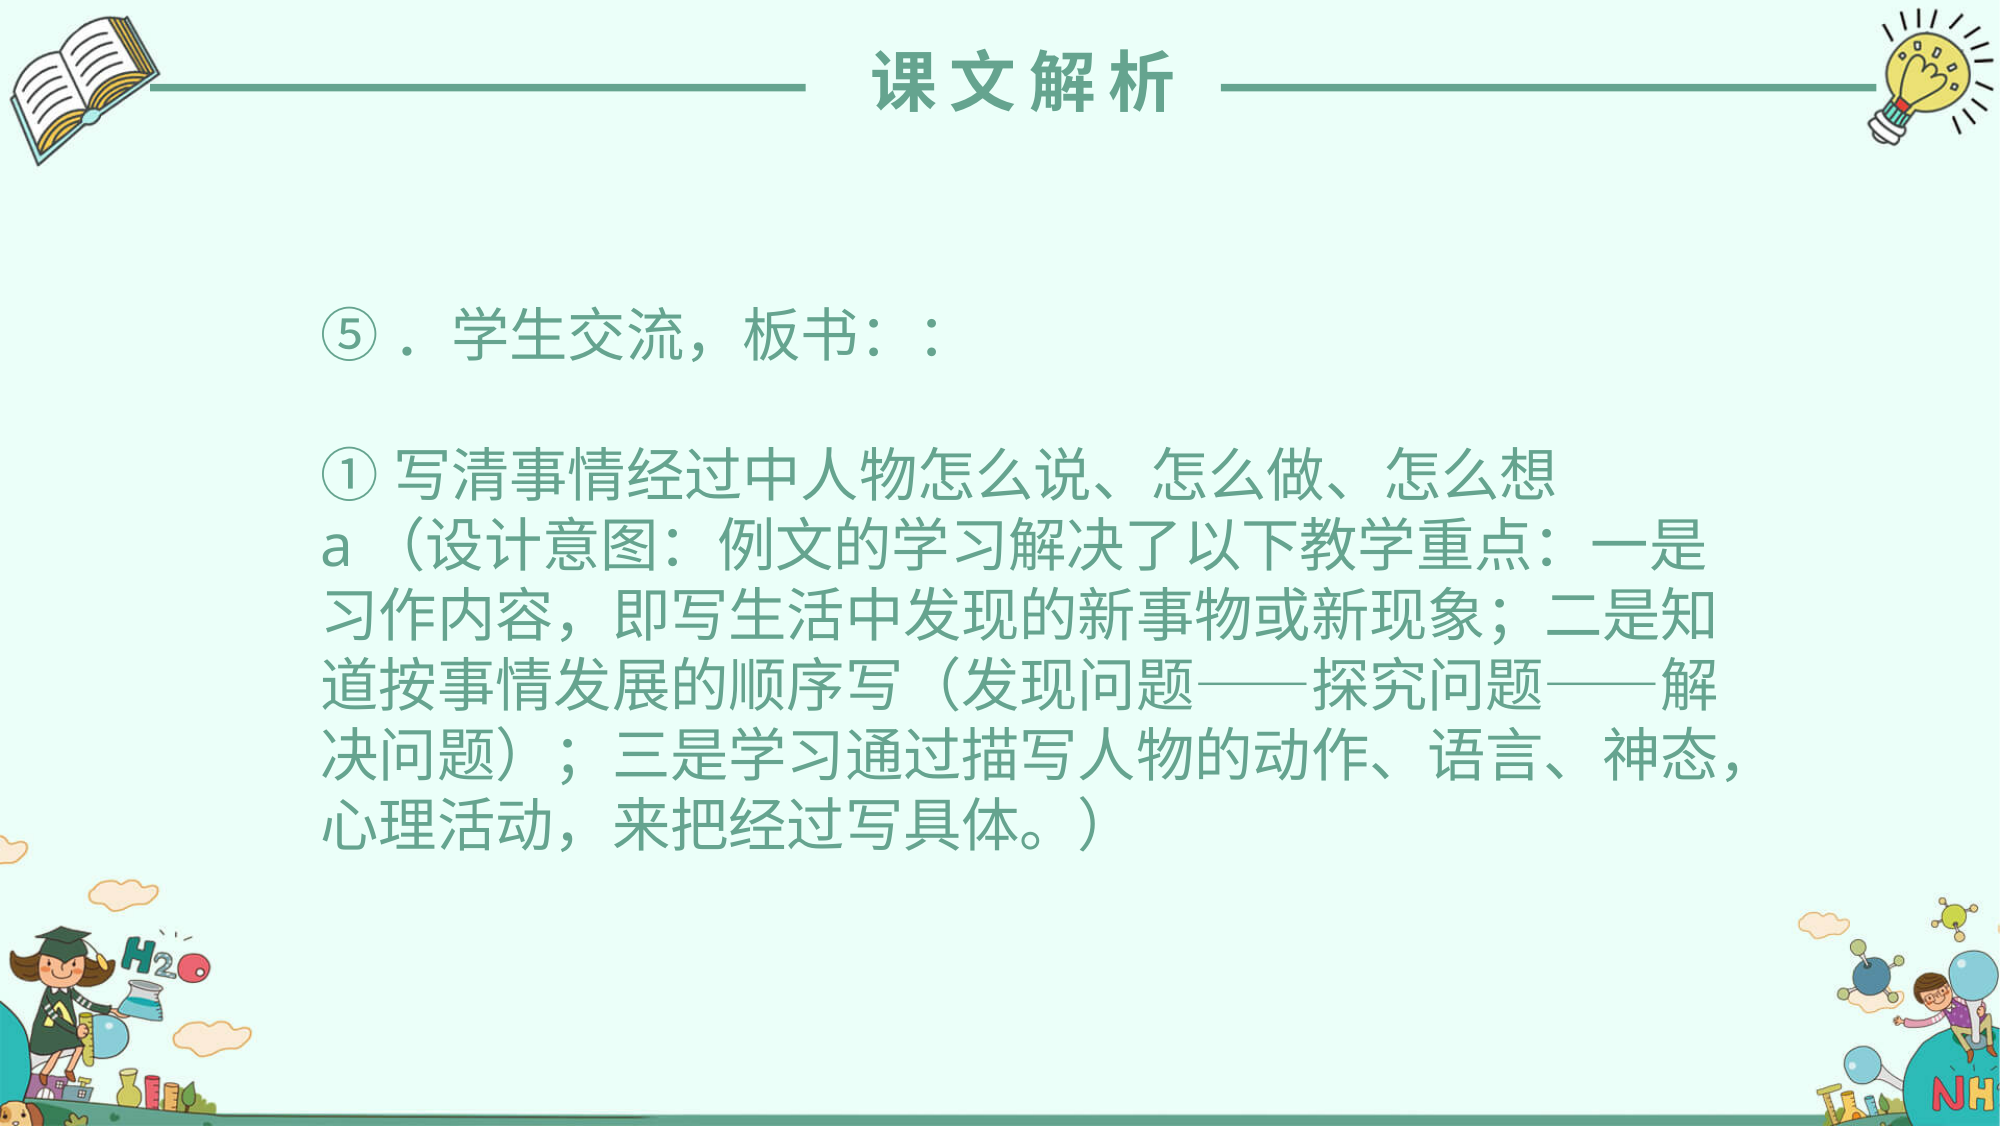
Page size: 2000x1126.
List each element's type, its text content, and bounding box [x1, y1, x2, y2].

text_box ⑤．学生交流，板书：： ①写清事情经过中人物怎么说、怎么做、怎么想 a（设计意图：例文的学习解决了以下教学重点：一是习作内容，即写生活中发现的新事物或新现象；二是知道按事情发展的顺序写（发现问题――探究问题――解决问题）；三是学习通过描写人物的动作、语言、神态，心理活动，来把经过写具体。） [306, 291, 1740, 866]
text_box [149, 38, 1877, 121]
picture [0, 0, 2000, 1126]
